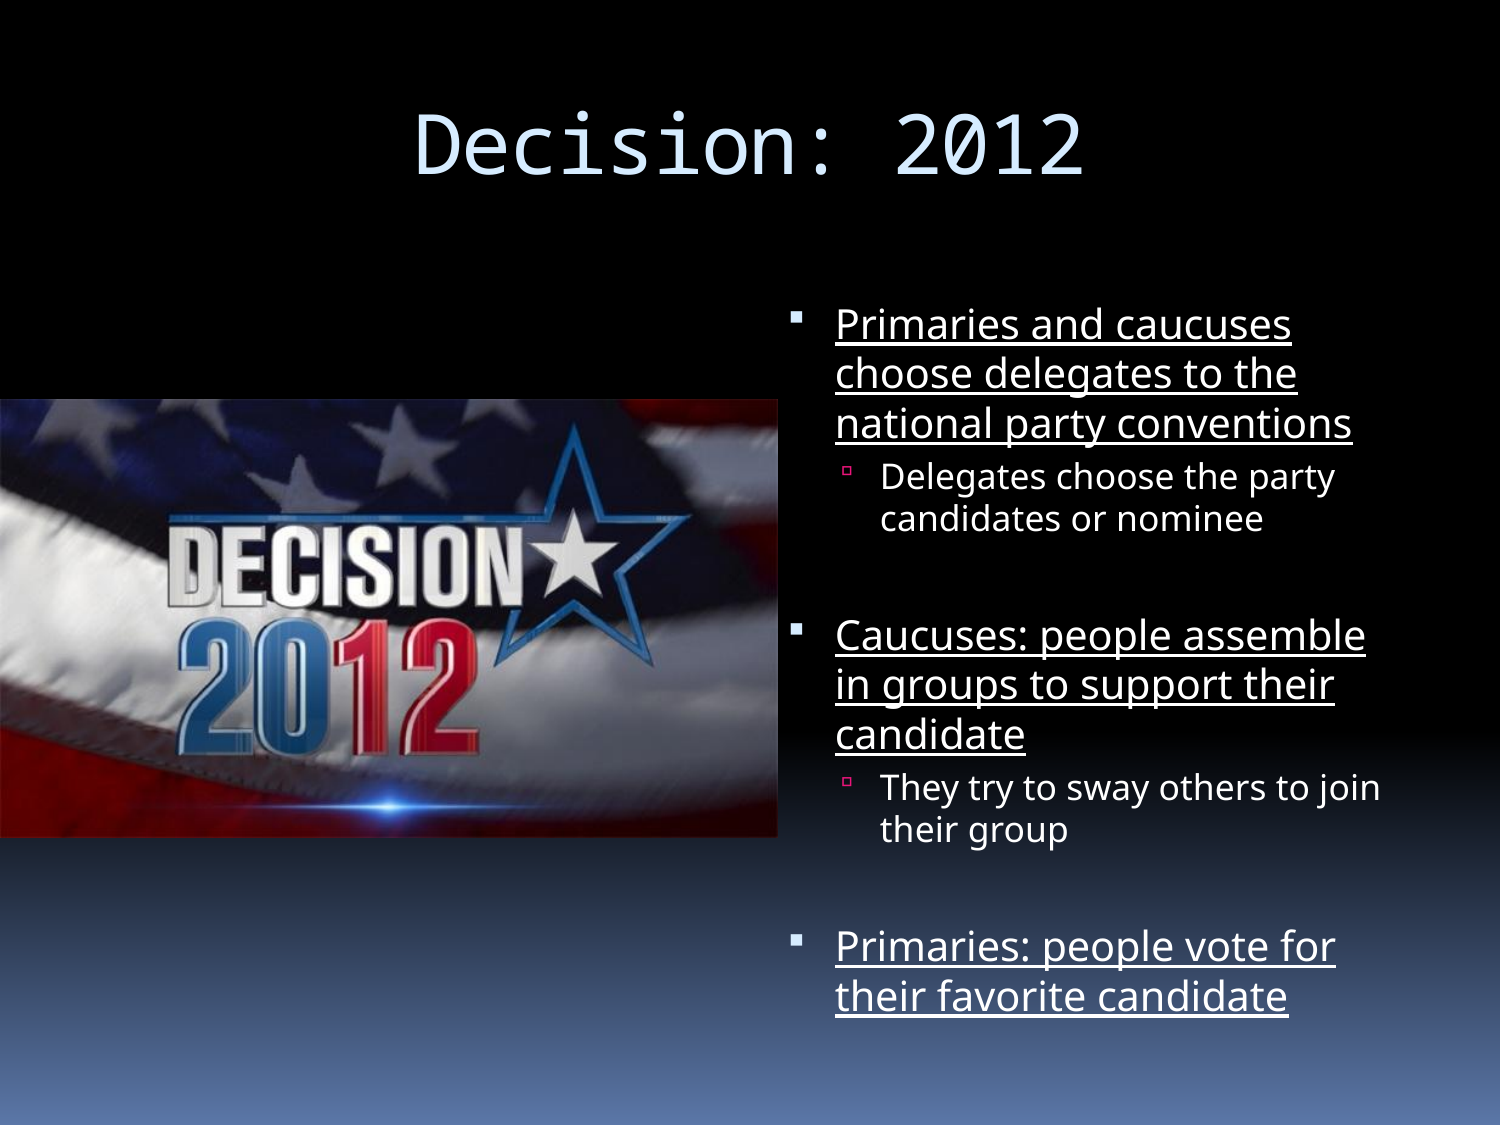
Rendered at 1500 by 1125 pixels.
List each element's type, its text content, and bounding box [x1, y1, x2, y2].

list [0, 399, 779, 838]
list Primaries and caucuses choose delegates to the national party conventions Delegates choose the party candidates or nominee Caucuses: people assemble in groups to support their candidate They try to sway others to join their group Primaries: people vote for their favorite candidate [763, 290, 1427, 1033]
title Decision: 2012 [75, 83, 1425, 234]
